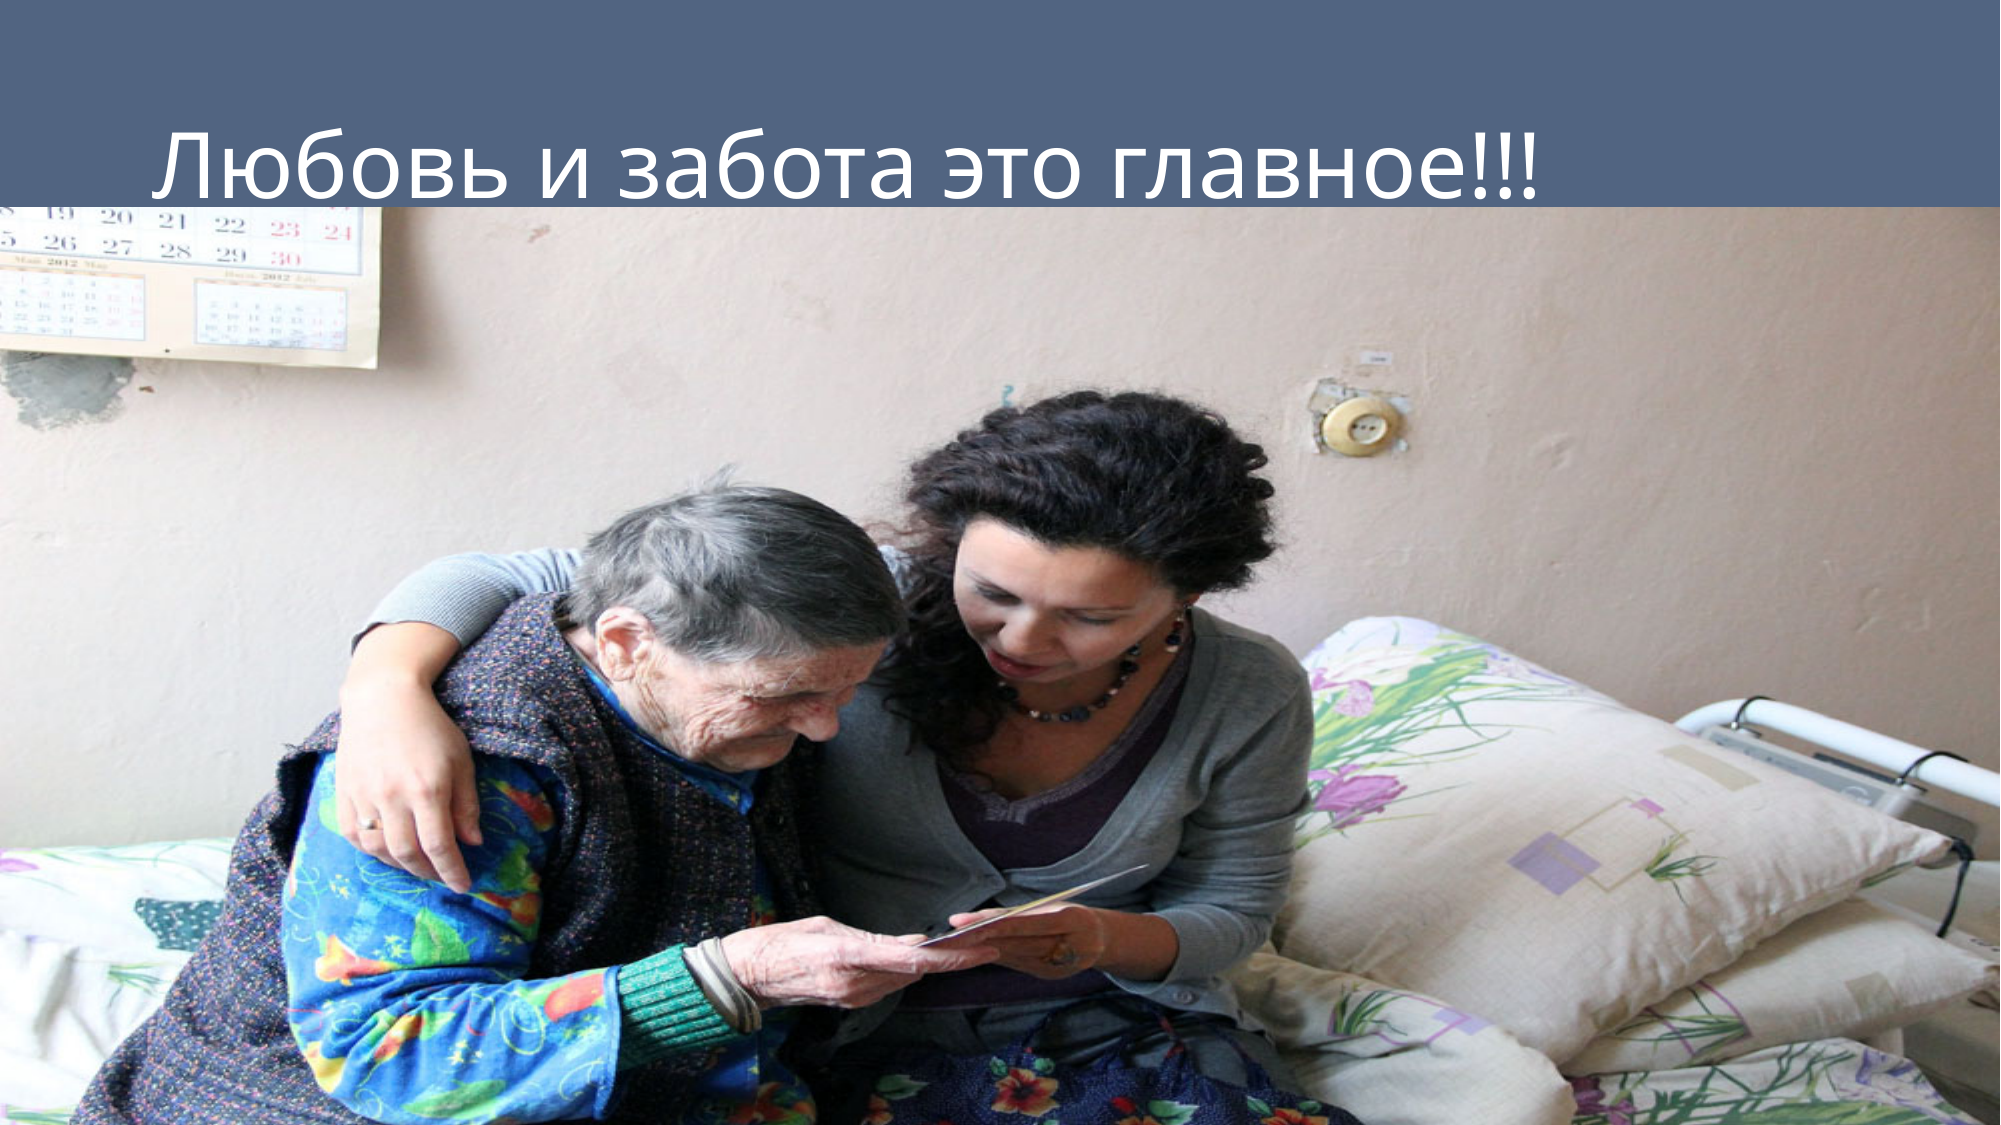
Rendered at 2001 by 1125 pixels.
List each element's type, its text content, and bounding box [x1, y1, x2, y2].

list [0, 206, 2000, 1125]
title Любовь и забота это главное!!! [137, 59, 1863, 197]
